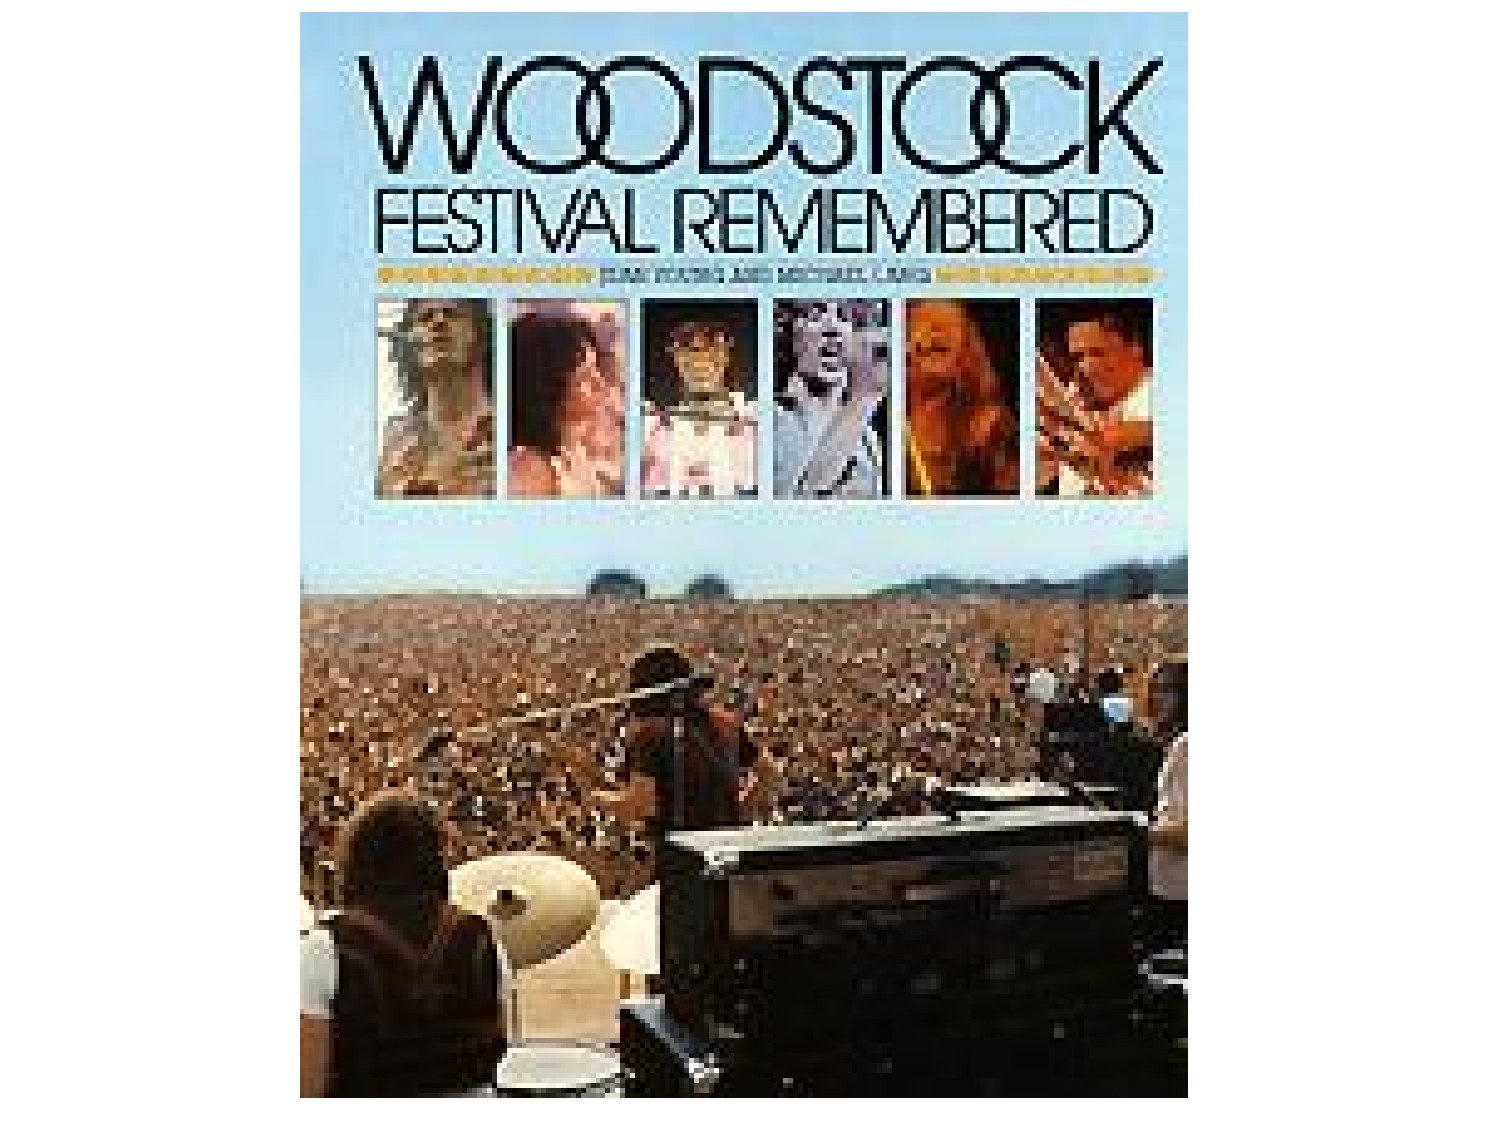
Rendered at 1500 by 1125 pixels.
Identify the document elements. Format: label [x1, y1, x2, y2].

picture [299, 12, 1188, 1098]
